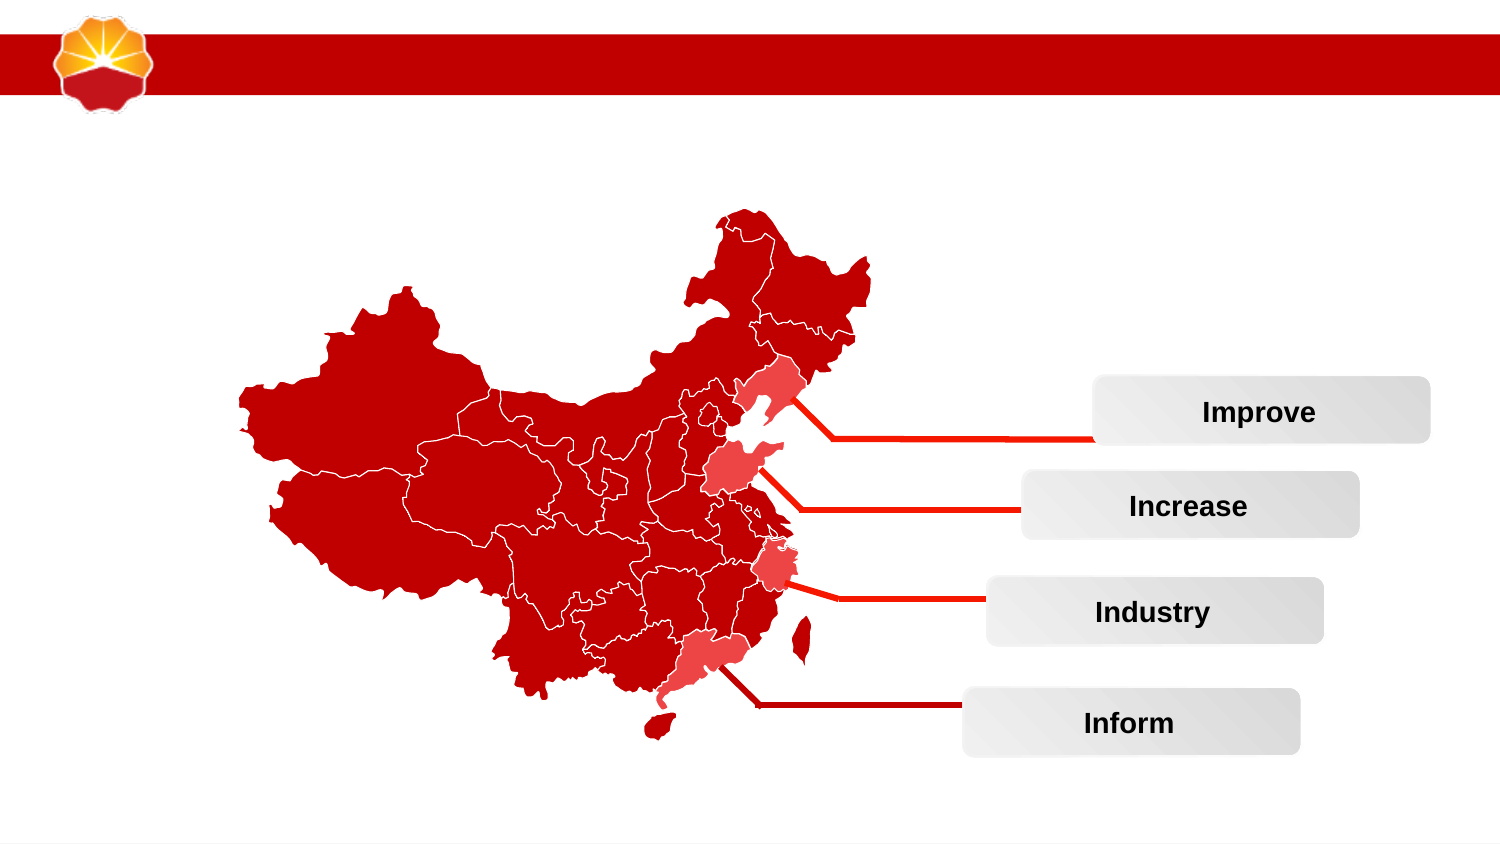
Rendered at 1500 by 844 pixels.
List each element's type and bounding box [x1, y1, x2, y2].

picture [51, 15, 158, 115]
text_box [1092, 374, 1434, 446]
text_box [985, 575, 1328, 647]
text_box [791, 397, 834, 440]
text_box [760, 468, 802, 511]
text_box [720, 666, 763, 708]
text_box [1021, 468, 1363, 541]
text_box [237, 207, 872, 742]
text_box [784, 582, 840, 600]
text_box [962, 686, 1304, 758]
